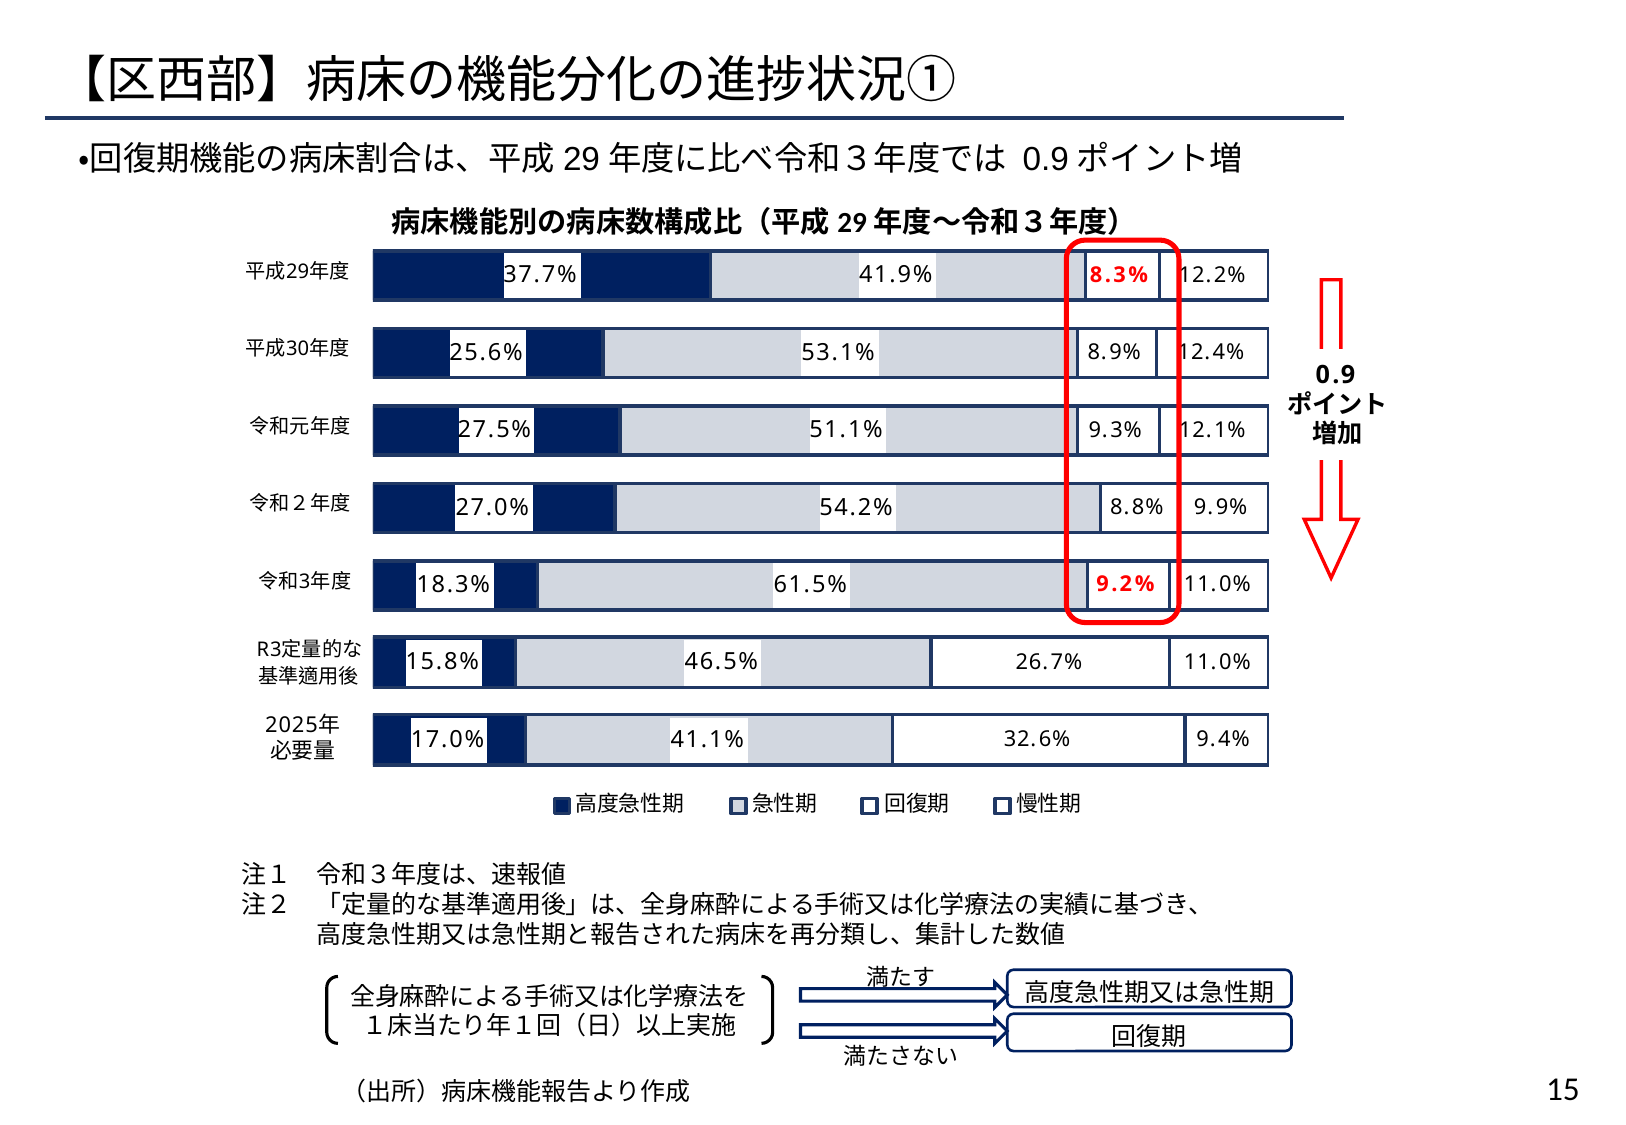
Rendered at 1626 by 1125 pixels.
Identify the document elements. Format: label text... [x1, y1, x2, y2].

text_box （出所）病床機能報告より作成 [326, 1068, 843, 1113]
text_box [800, 1018, 1008, 1075]
title 【区西部】病床の機能分化の進捗状況① [44, 32, 1344, 116]
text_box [800, 956, 1008, 1008]
text_box 注１ 令和３年度は、速報値 注２ 「定量的な基準適用後」は、全身麻酔による手術又は化学療法の実績に基づき、 高度急性期又は急性期と報告された病床を再分類し、集計した数値 [226, 850, 1319, 956]
text_box 病床機能別の病床数構成比（平成29年度～令和３年度） [376, 195, 1169, 215]
text_box 高度急性期又は急性期 [1008, 968, 1293, 1009]
text_box 回復期 [1006, 1012, 1293, 1053]
slide_number 14 [1229, 1057, 1595, 1118]
text_box 全身麻酔による手術又は化学療法を １床当たり年１回（日）以上実施 [326, 975, 774, 1044]
picture [226, 215, 1439, 848]
text_box ・回復期機能の病床割合は、平成29年度に比べ令和３年度では 0.9ポイント増 [78, 114, 1625, 183]
